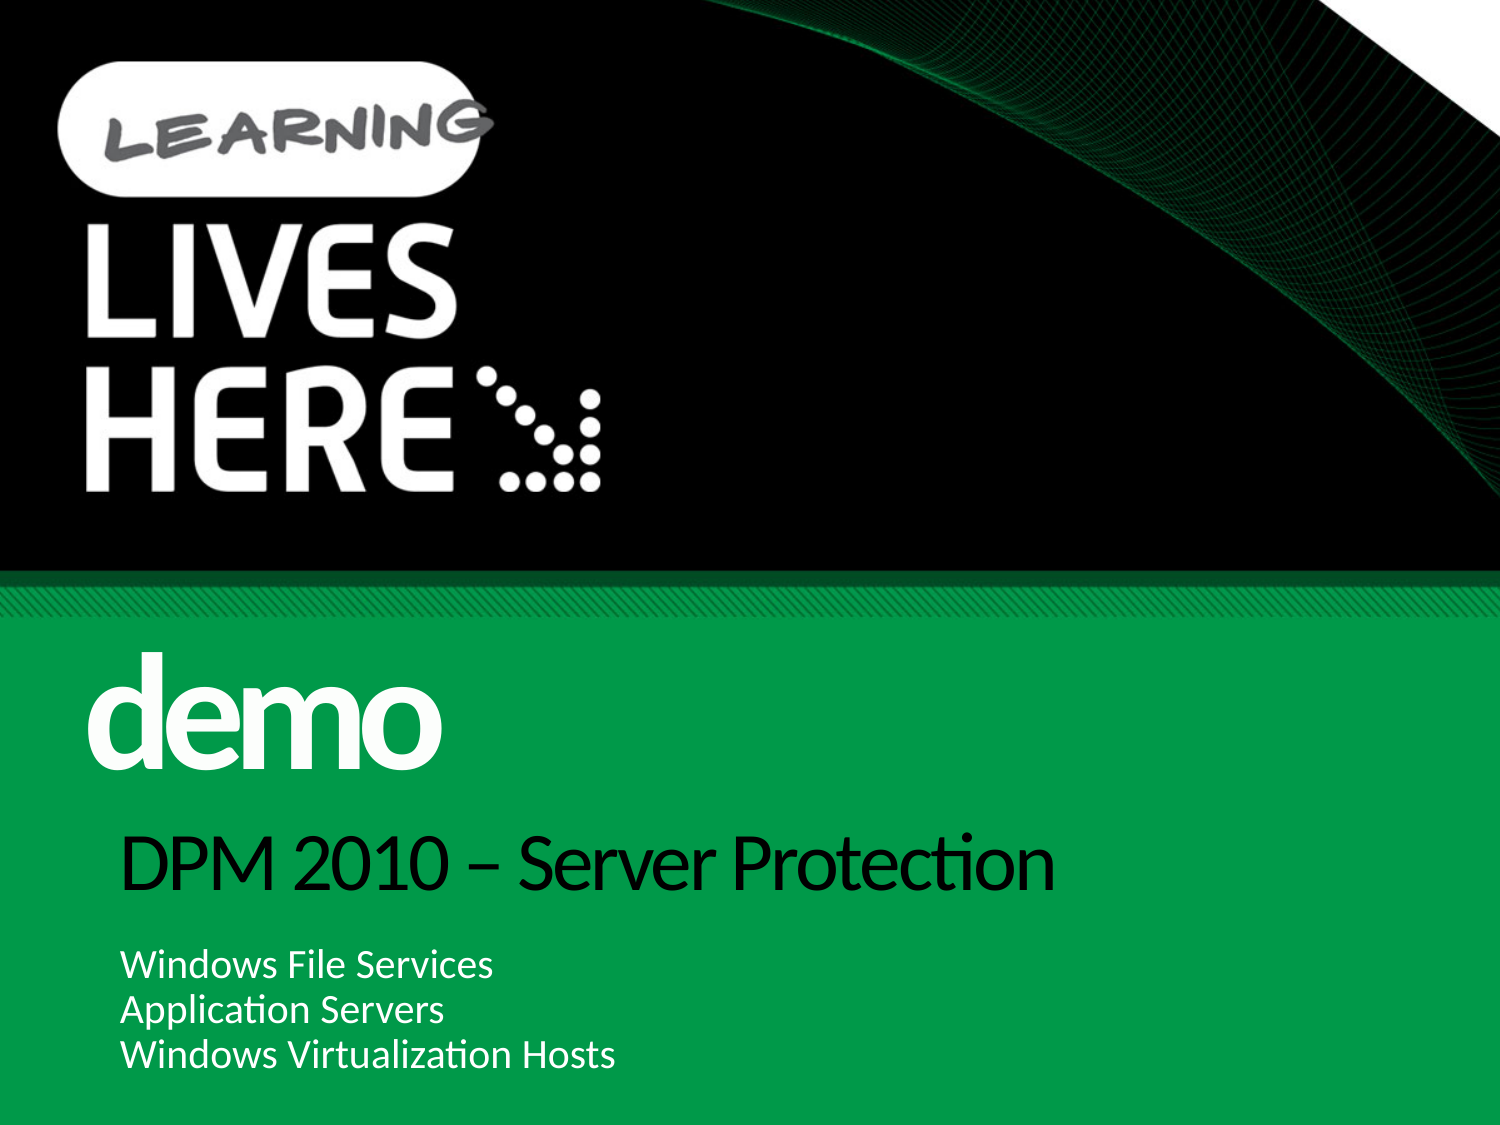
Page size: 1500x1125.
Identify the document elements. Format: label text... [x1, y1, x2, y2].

subtitle Windows File Services Application Servers Windows Virtualization Hosts [119, 942, 1236, 1088]
title DPM 2010 – Server Protection [119, 818, 1375, 943]
list demo [83, 625, 1344, 800]
picture [0, 0, 1500, 1125]
